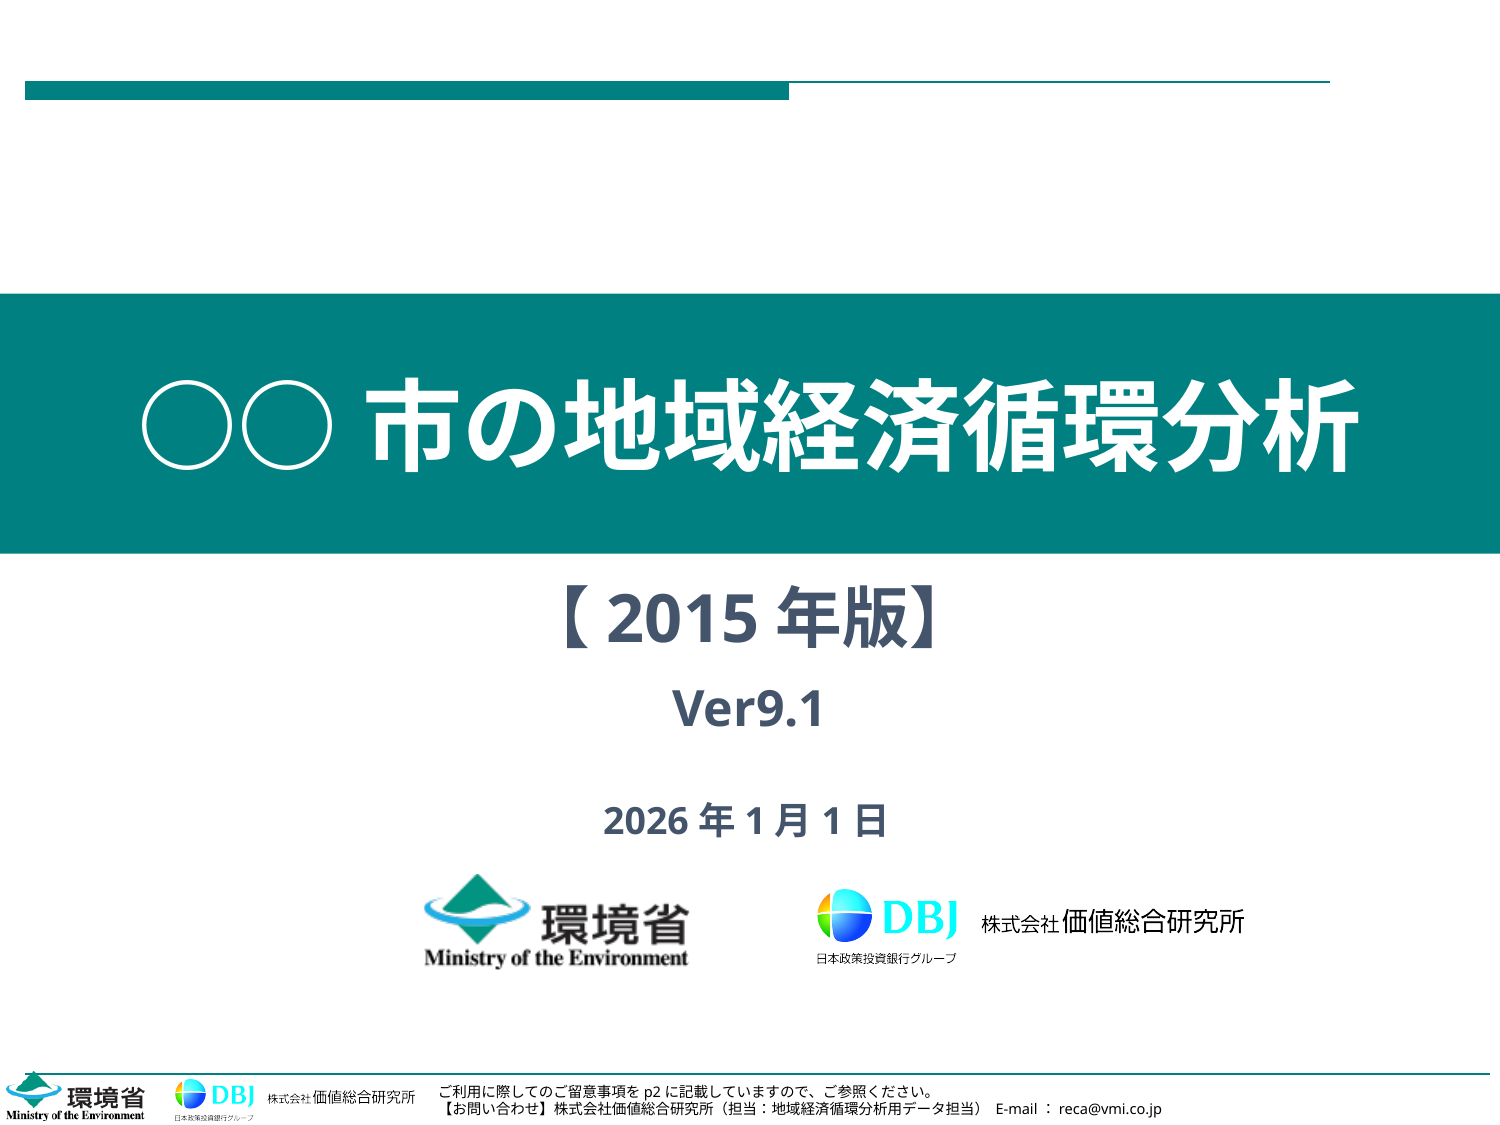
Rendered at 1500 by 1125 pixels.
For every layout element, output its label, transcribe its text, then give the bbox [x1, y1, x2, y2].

text_box 2026年1月1日 [530, 763, 962, 850]
picture [418, 874, 697, 978]
title ○○市の地域経済循環分析 [0, 293, 1500, 554]
picture [171, 1075, 419, 1125]
picture [810, 882, 1251, 972]
picture [2, 1071, 148, 1125]
text_box Ver9.1 [558, 669, 942, 744]
text_box 【2015年版】 [453, 568, 1047, 664]
text_box ご利用に際してのご留意事項をp2に記載していますので、ご参照ください。 【お問い合わせ】株式会社価値総合研究所（担当：地域経済循環分析用データ担当） E-mail：reca@vmi.co.jp [423, 1075, 1188, 1125]
